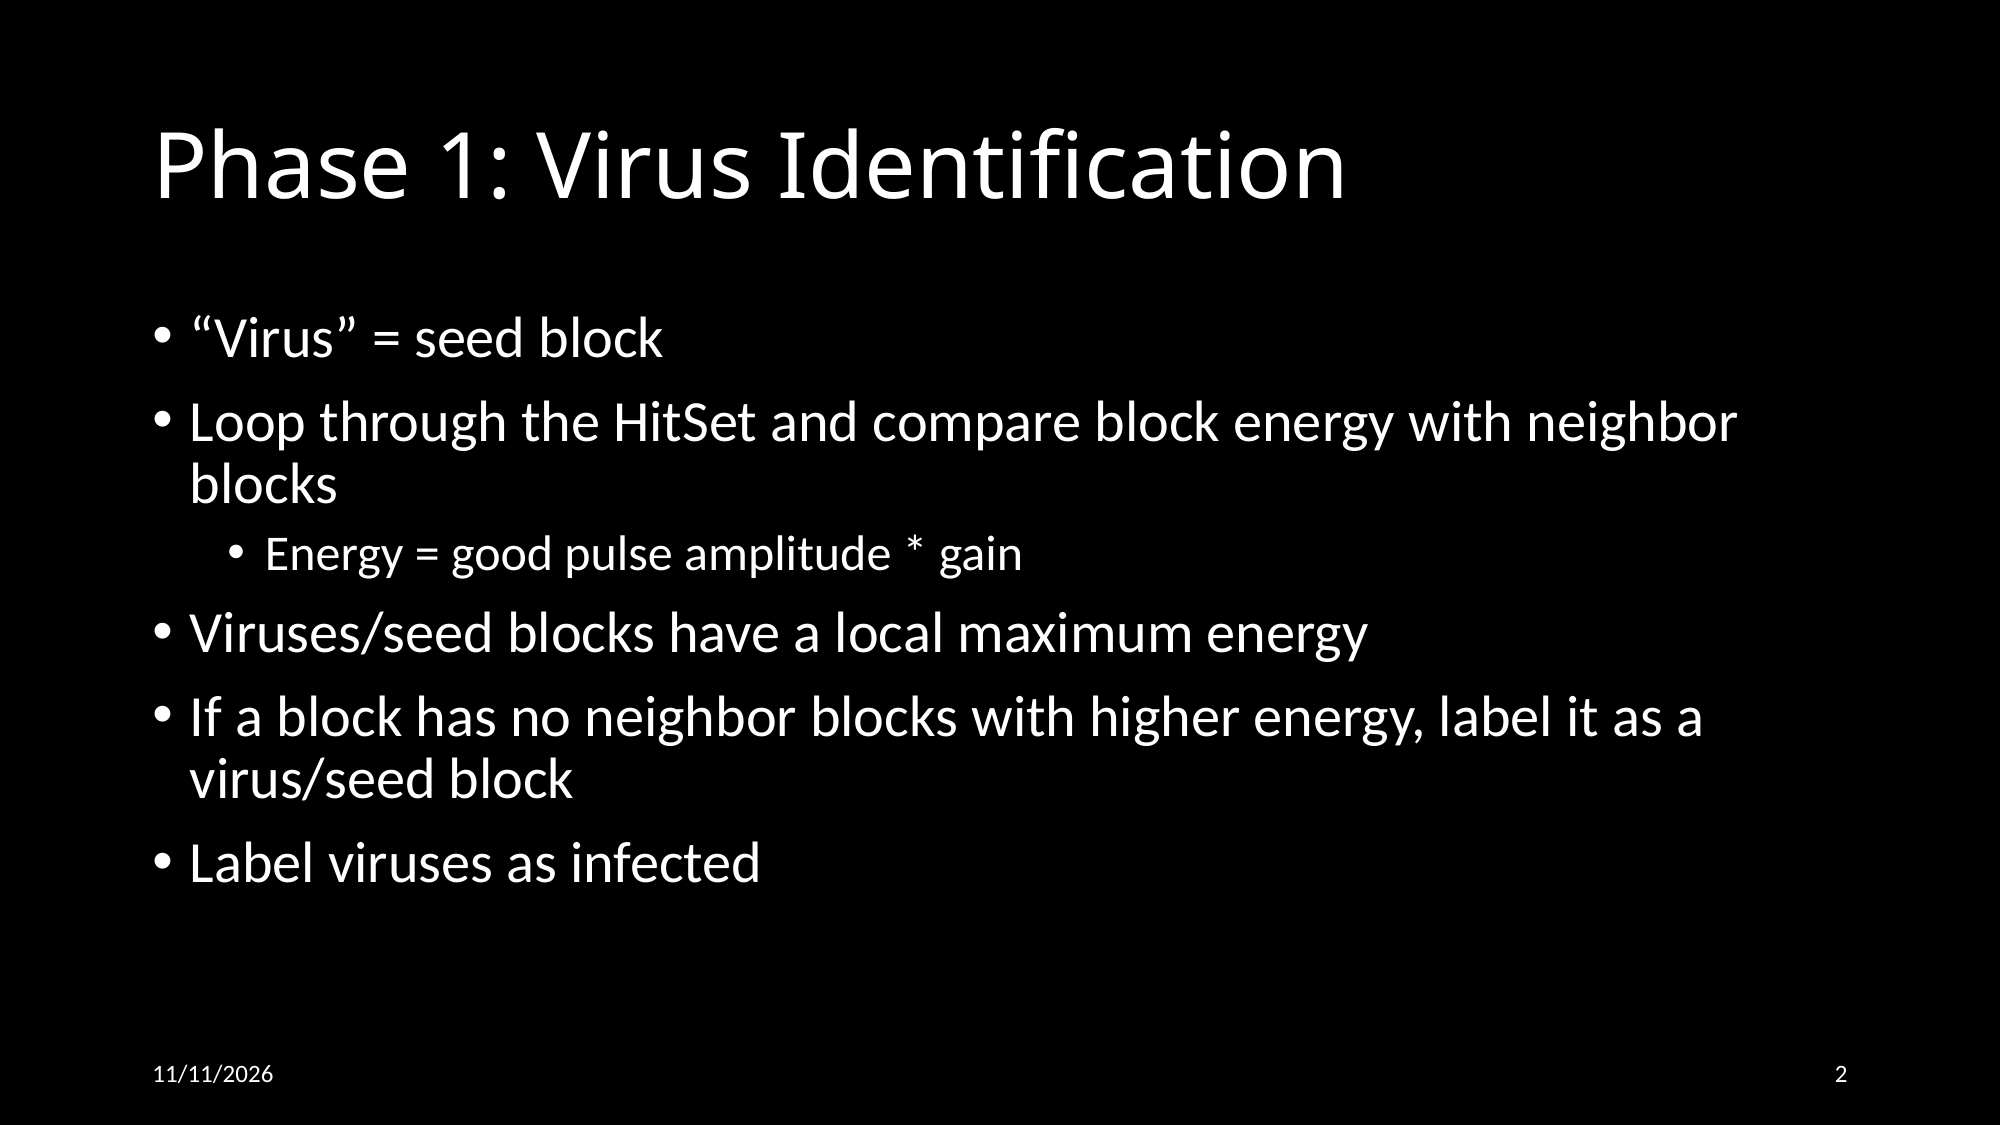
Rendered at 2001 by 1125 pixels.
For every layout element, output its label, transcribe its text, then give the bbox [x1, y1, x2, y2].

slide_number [137, 1042, 588, 1103]
title Phase 1: Virus Identification [137, 59, 1863, 278]
slide_number 2 [1412, 1042, 1863, 1103]
list “Virus” = seed block Loop through the HitSet and compare block energy with neighbor blocks Energy = good pulse amplitude * gain Viruses/seed blocks have a local maximum energy If a block has no neighbor blocks with higher energy, label it as a virus/seed block Label viruses as infected [137, 299, 1863, 1014]
